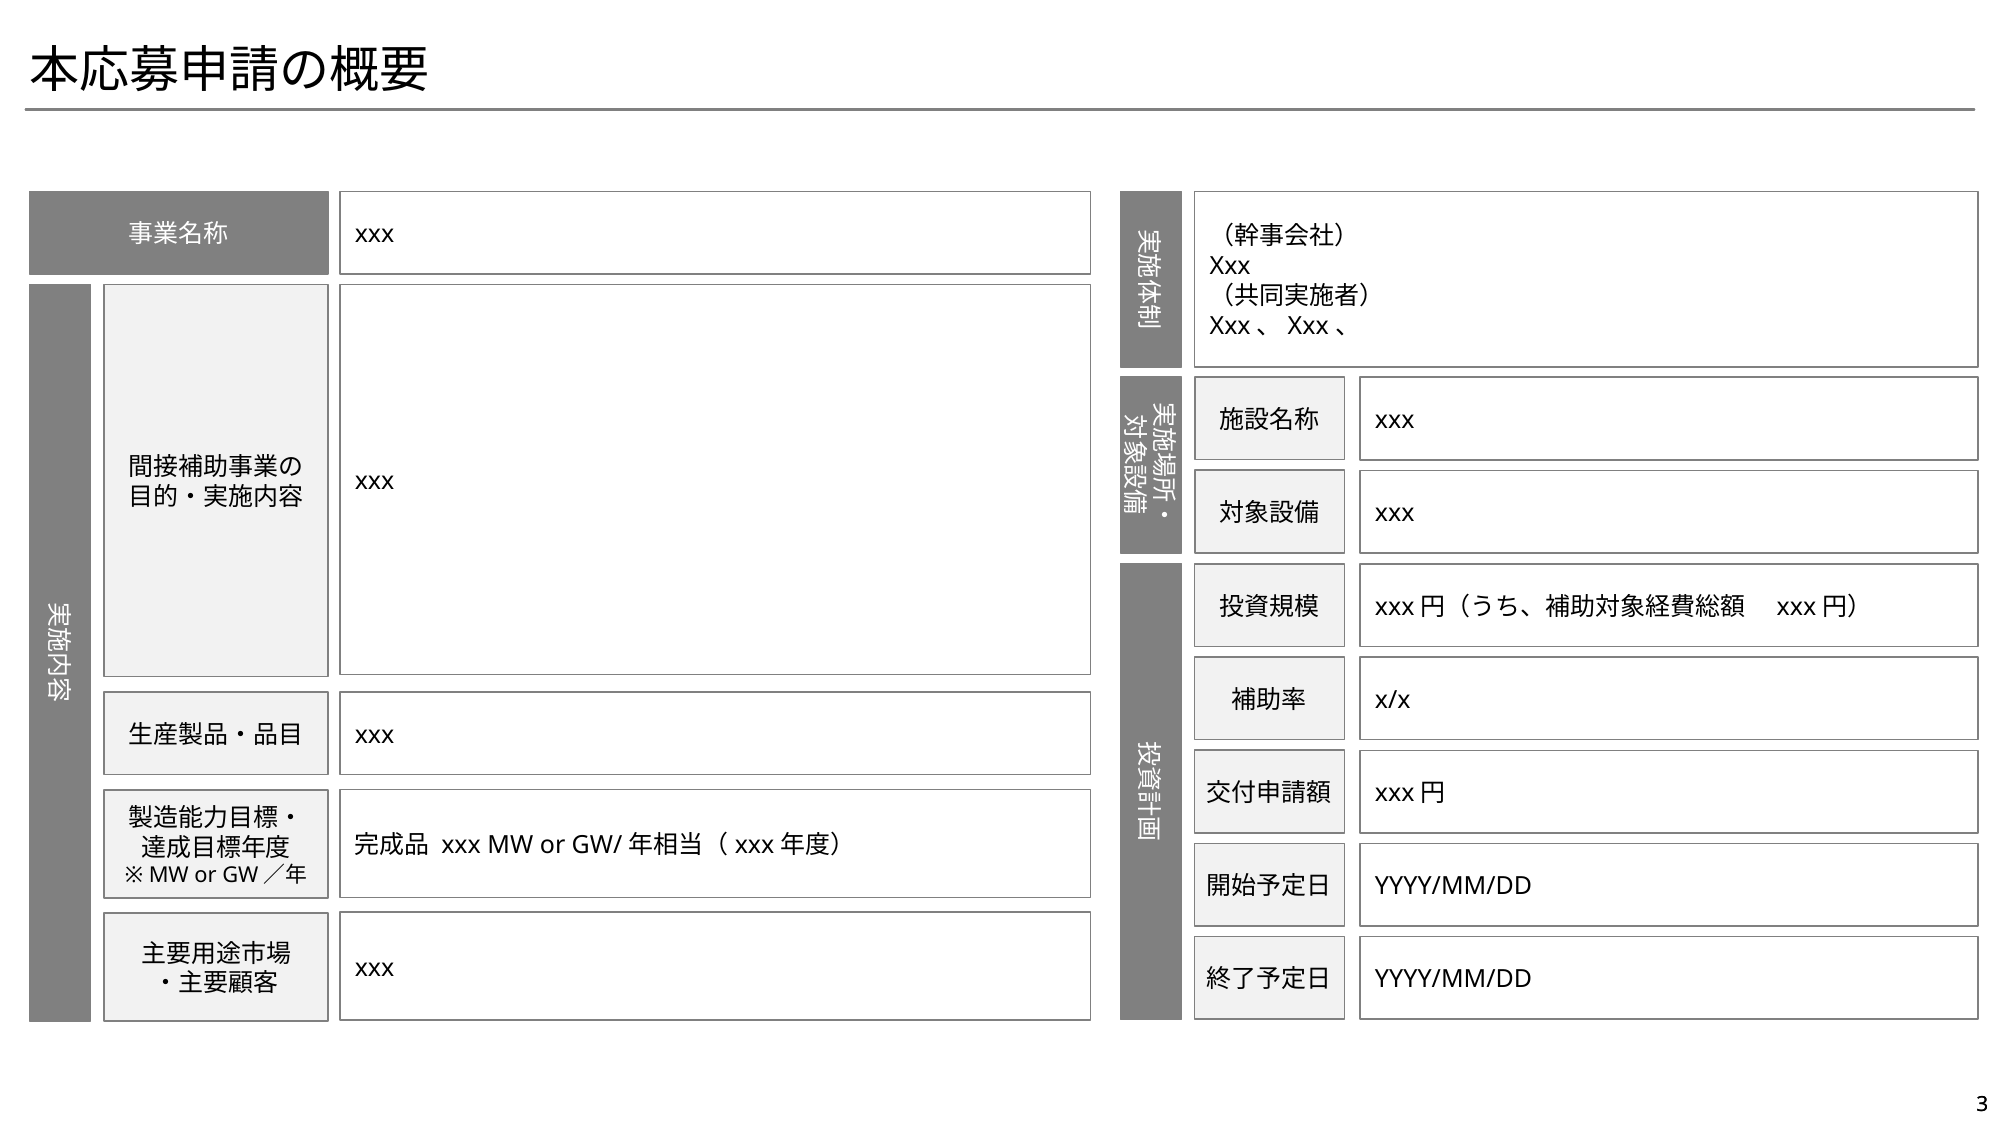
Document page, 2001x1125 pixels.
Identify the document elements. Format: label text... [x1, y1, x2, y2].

text_box 終了予定日 [1193, 935, 1346, 1021]
text_box 事業名称 [28, 190, 330, 276]
text_box xxx [1358, 469, 1979, 554]
text_box 本応募申請の概要 [29, 43, 1875, 98]
text_box xxx円 [1358, 749, 1979, 834]
text_box 実施内容 [28, 283, 92, 1022]
text_box 対象設備 [1193, 469, 1346, 554]
text_box xxx [338, 910, 1092, 1022]
text_box xxx [338, 690, 1092, 776]
text_box YYYY/MM/DD [1358, 842, 1979, 928]
text_box 完成品 xxx MW or GW/年相当（xxx年度） [338, 788, 1092, 899]
text_box 投資計画 [1119, 562, 1183, 1021]
text_box xxx [338, 283, 1092, 676]
text_box xxx [338, 190, 1092, 276]
text_box 補助率 [1193, 655, 1346, 741]
text_box x/x [1358, 656, 1979, 741]
text_box 製造能力目標・ 達成目標年度 ※ MW or GW／年 [102, 789, 330, 900]
text_box 投資規模 [1193, 562, 1346, 648]
text_box YYYY/MM/DD [1358, 935, 1979, 1021]
text_box 交付申請額 [1193, 749, 1346, 834]
text_box xxx円（うち、補助対象経費総額 xxx円） [1358, 562, 1979, 648]
text_box 主要用途市場 ・主要顧客 [102, 911, 330, 1022]
text_box 実施体制 [1119, 190, 1183, 368]
text_box 開始予定日 [1193, 842, 1346, 928]
text_box xxx [1358, 376, 1979, 461]
text_box 生産製品・品目 [102, 691, 330, 776]
text_box 実施場所・ 対象設備 [1119, 376, 1183, 554]
text_box 施設名称 [1193, 376, 1346, 461]
text_box 間接補助事業の 目的・実施内容 [102, 283, 330, 678]
text_box （幹事会社） Xxx （共同実施者） Xxx、Xxx、 [1193, 190, 1979, 368]
